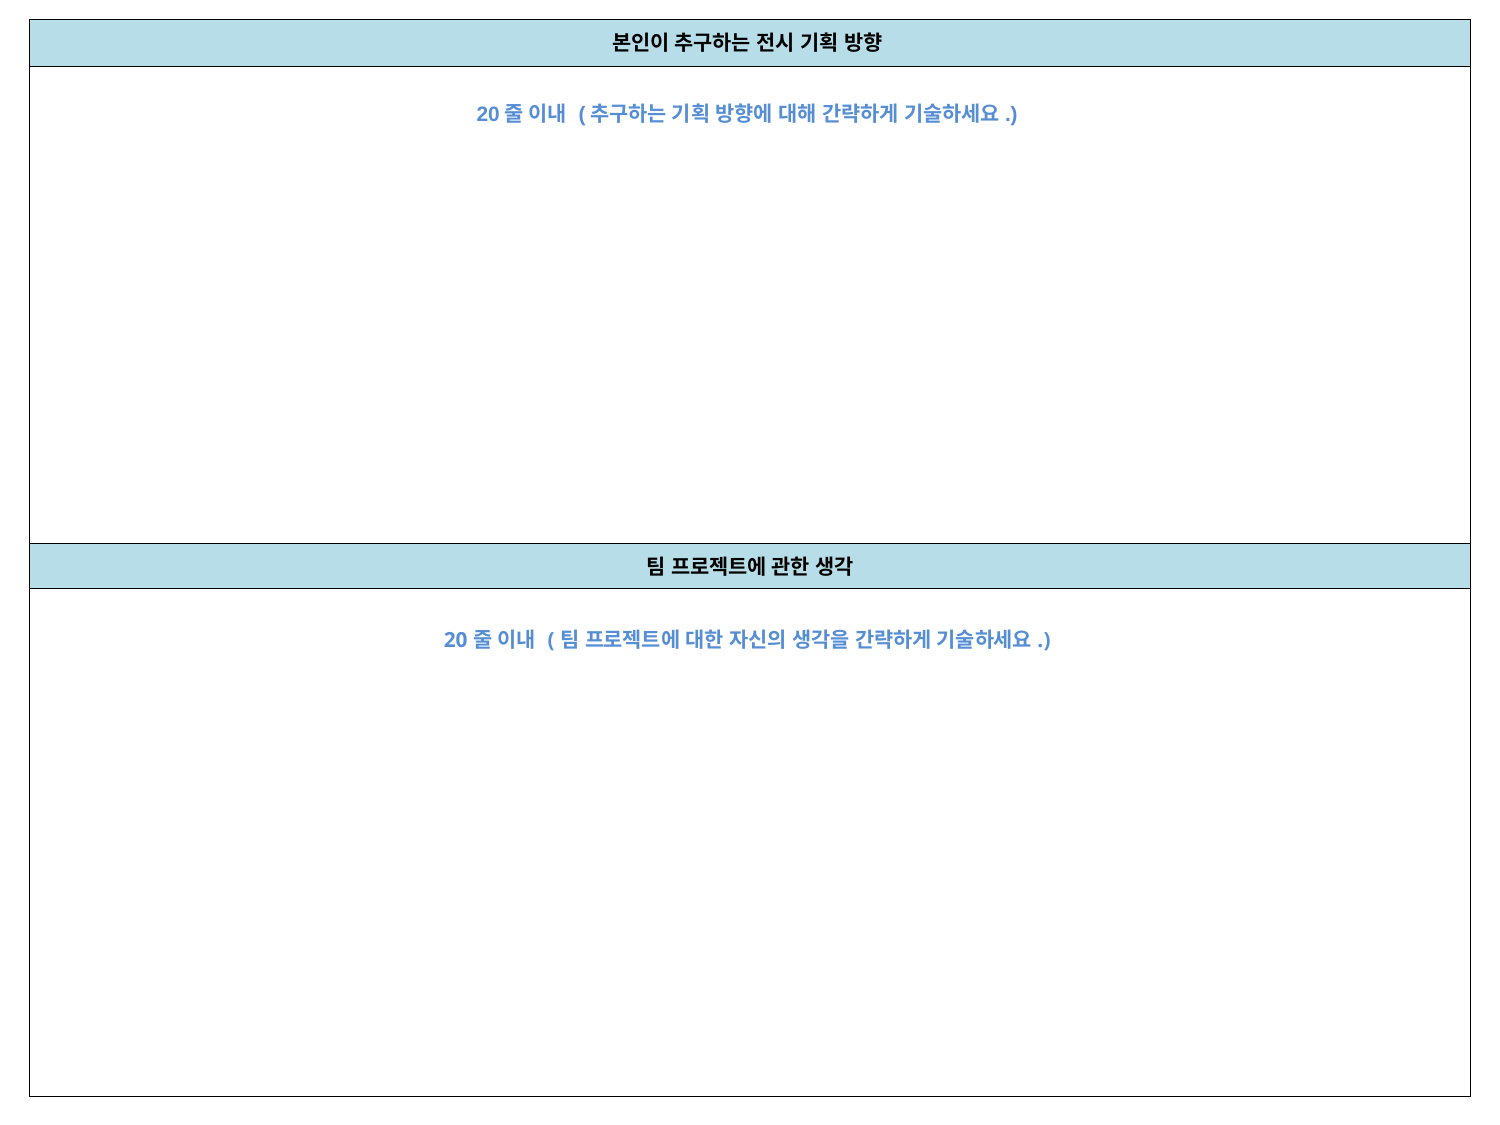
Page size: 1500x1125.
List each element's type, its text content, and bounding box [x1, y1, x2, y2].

table_cell 팀 프로젝트에 관한 생각 [30, 544, 1470, 588]
table_cell 20줄 이내 (팀 프로젝트에 대한 자신의 생각을 간략하게 기술하세요.) [30, 589, 1470, 1096]
table_header 본인이 추구하는 전시 기획 방향 [30, 20, 1470, 66]
table_cell 20줄 이내 (추구하는 기획 방향에 대해 간략하게 기술하세요.) [30, 67, 1470, 543]
